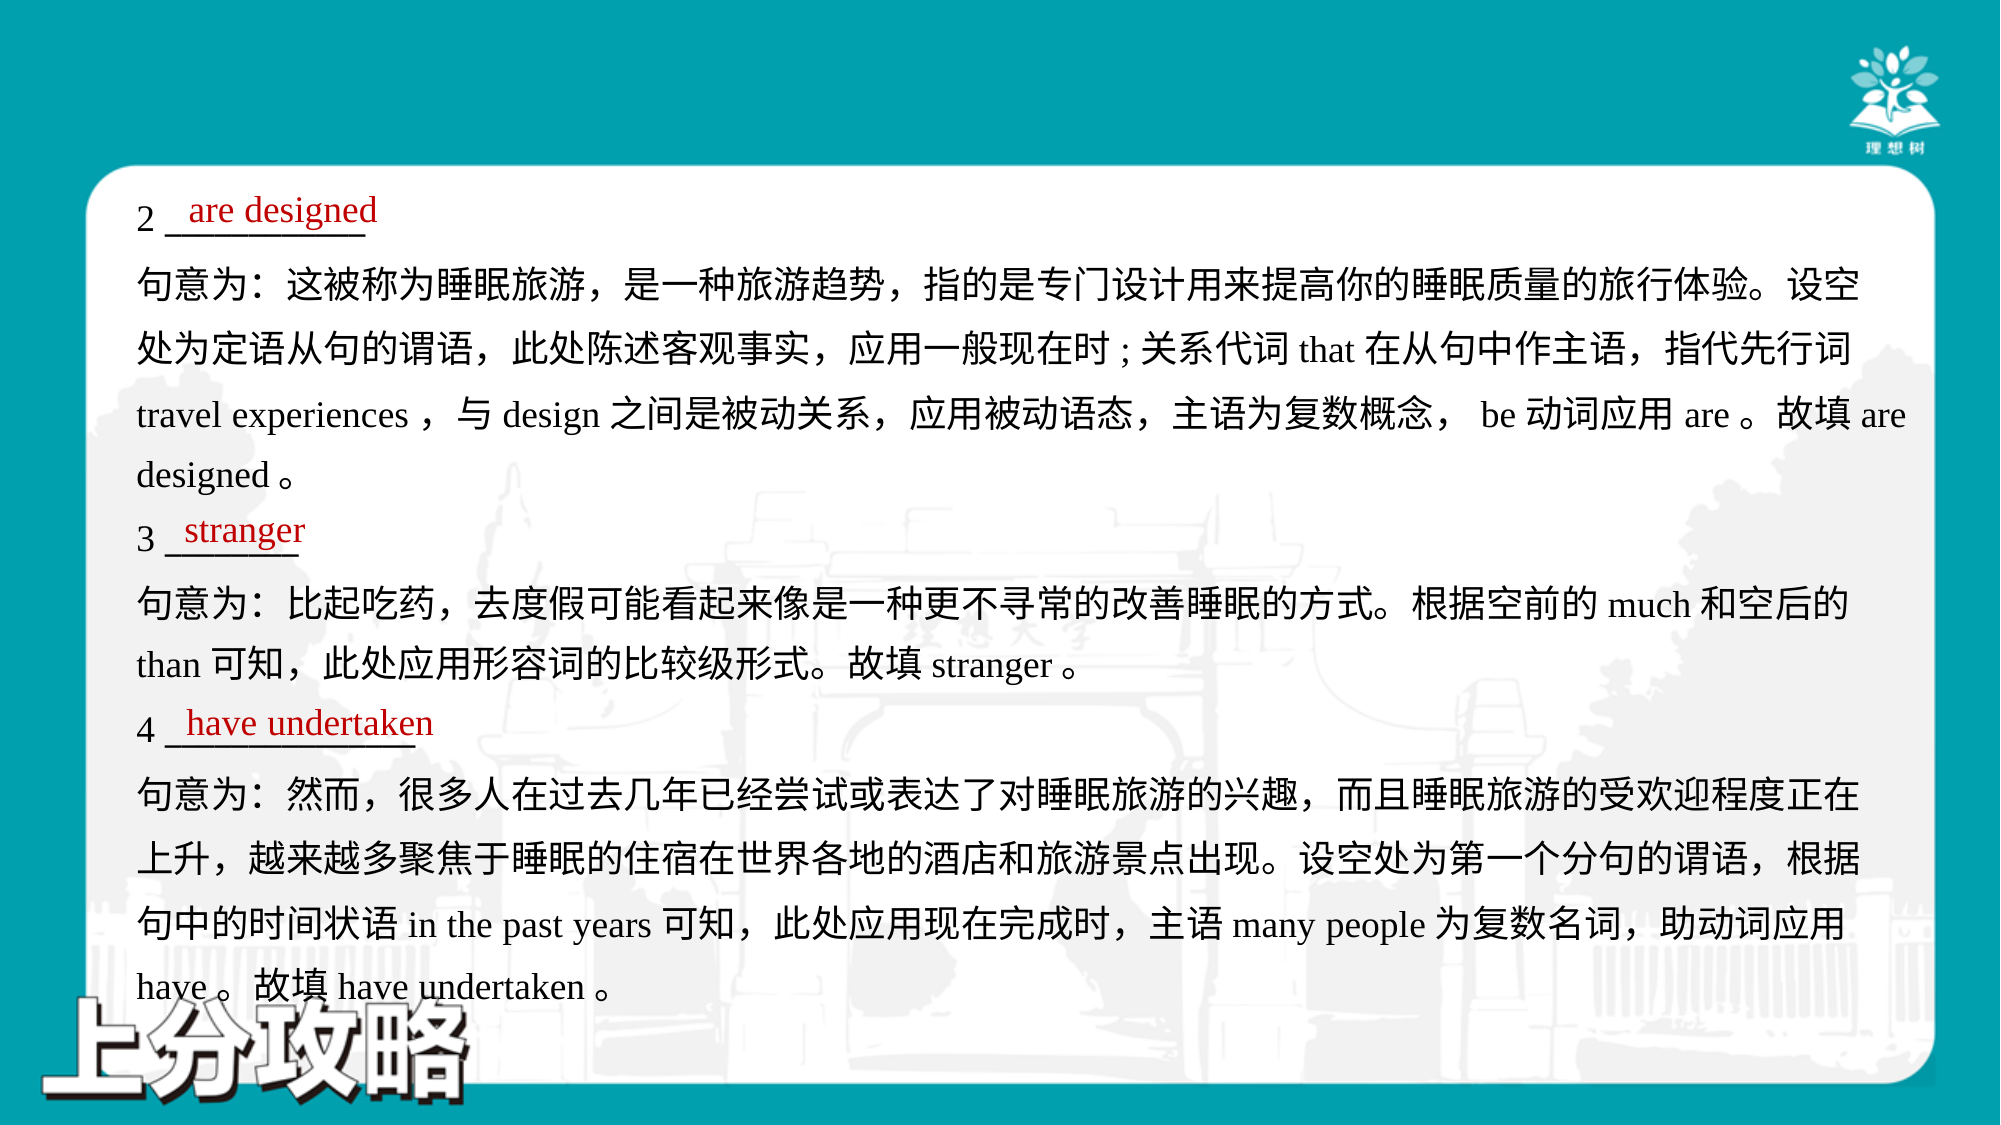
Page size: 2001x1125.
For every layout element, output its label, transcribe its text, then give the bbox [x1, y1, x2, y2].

picture [0, 0, 2000, 1125]
text_box 句意为：比起吃药，去度假可能看起来像是一种更不寻常的改善睡眠的方式。根据空前的much和空后的 than可知，此处应用形容词的比较级形式。故填stranger。 [136, 560, 1865, 680]
text_box 句意为：然而，很多人在过去几年已经尝试或表达了对睡眠旅游的兴趣，而且睡眠旅游的受欢迎程度正在 上升，越来越多聚焦于睡眠的住宿在世界各地的酒店和旅游景点出现。设空处为第一个分句的谓语，根据 句中的时间状语in the past years可知，此处应用现在完成时，主语many people为复数名词，助动词应用 have。故填have undertaken。 [136, 751, 1865, 1001]
text_box are designed [170, 167, 396, 224]
text_box 4 _______________ [136, 687, 1865, 744]
text_box have undertaken [168, 680, 453, 737]
text_box 2 ____________ [136, 176, 1865, 233]
text_box 句意为：这被称为睡眠旅游，是一种旅游趋势，指的是专门设计用来提高你的睡眠质量的旅行体验。设空 处为定语从句的谓语，此处陈述客观事实，应用一般现在时;关系代词that在从句中作主语，指代先行词 travel experiences，与design之间是被动关系，应用被动语态，主语为复数概念，be动词应用are。故填are designed。 [136, 241, 1865, 490]
text_box 3 ________ [136, 496, 1865, 553]
text_box stranger [170, 487, 319, 545]
